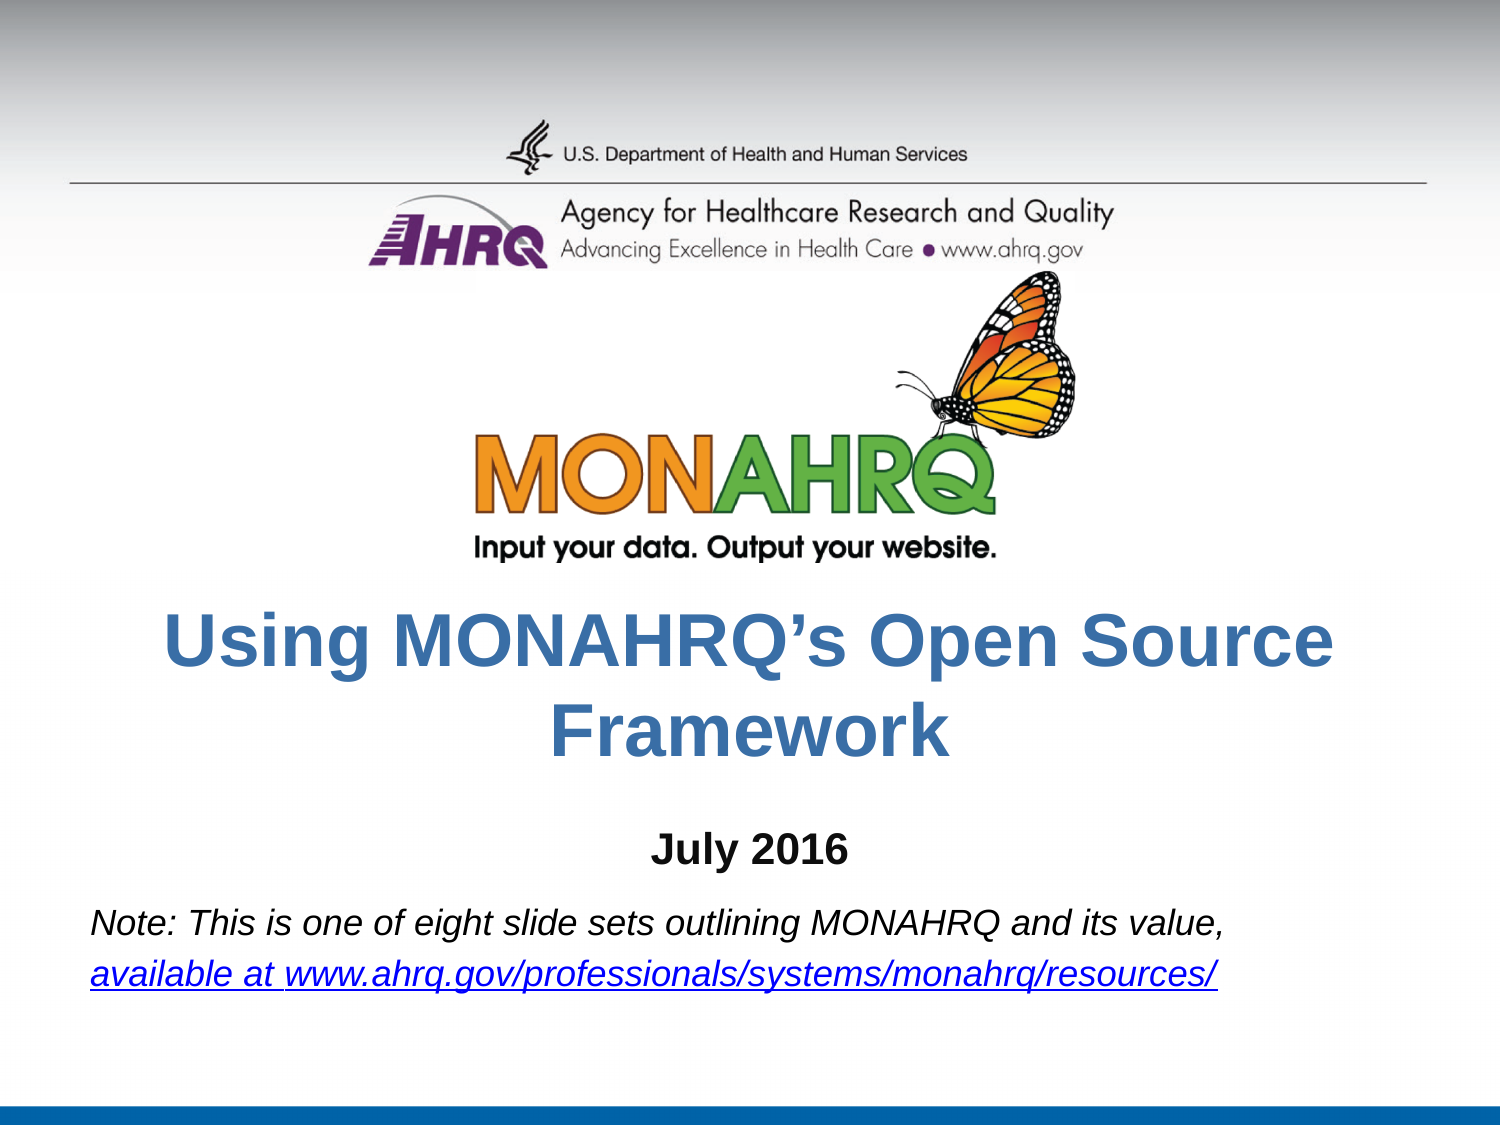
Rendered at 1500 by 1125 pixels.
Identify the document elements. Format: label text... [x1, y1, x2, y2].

title Using MONAHRQ’s Open Source Framework [75, 578, 1425, 812]
list July 2016 Note: This is one of eight slide sets outlining MONAHRQ and its value, available at www.ahrq.gov/professionals/systems/monahrq/resources/ [75, 812, 1425, 1005]
picture [0, 0, 1500, 1125]
